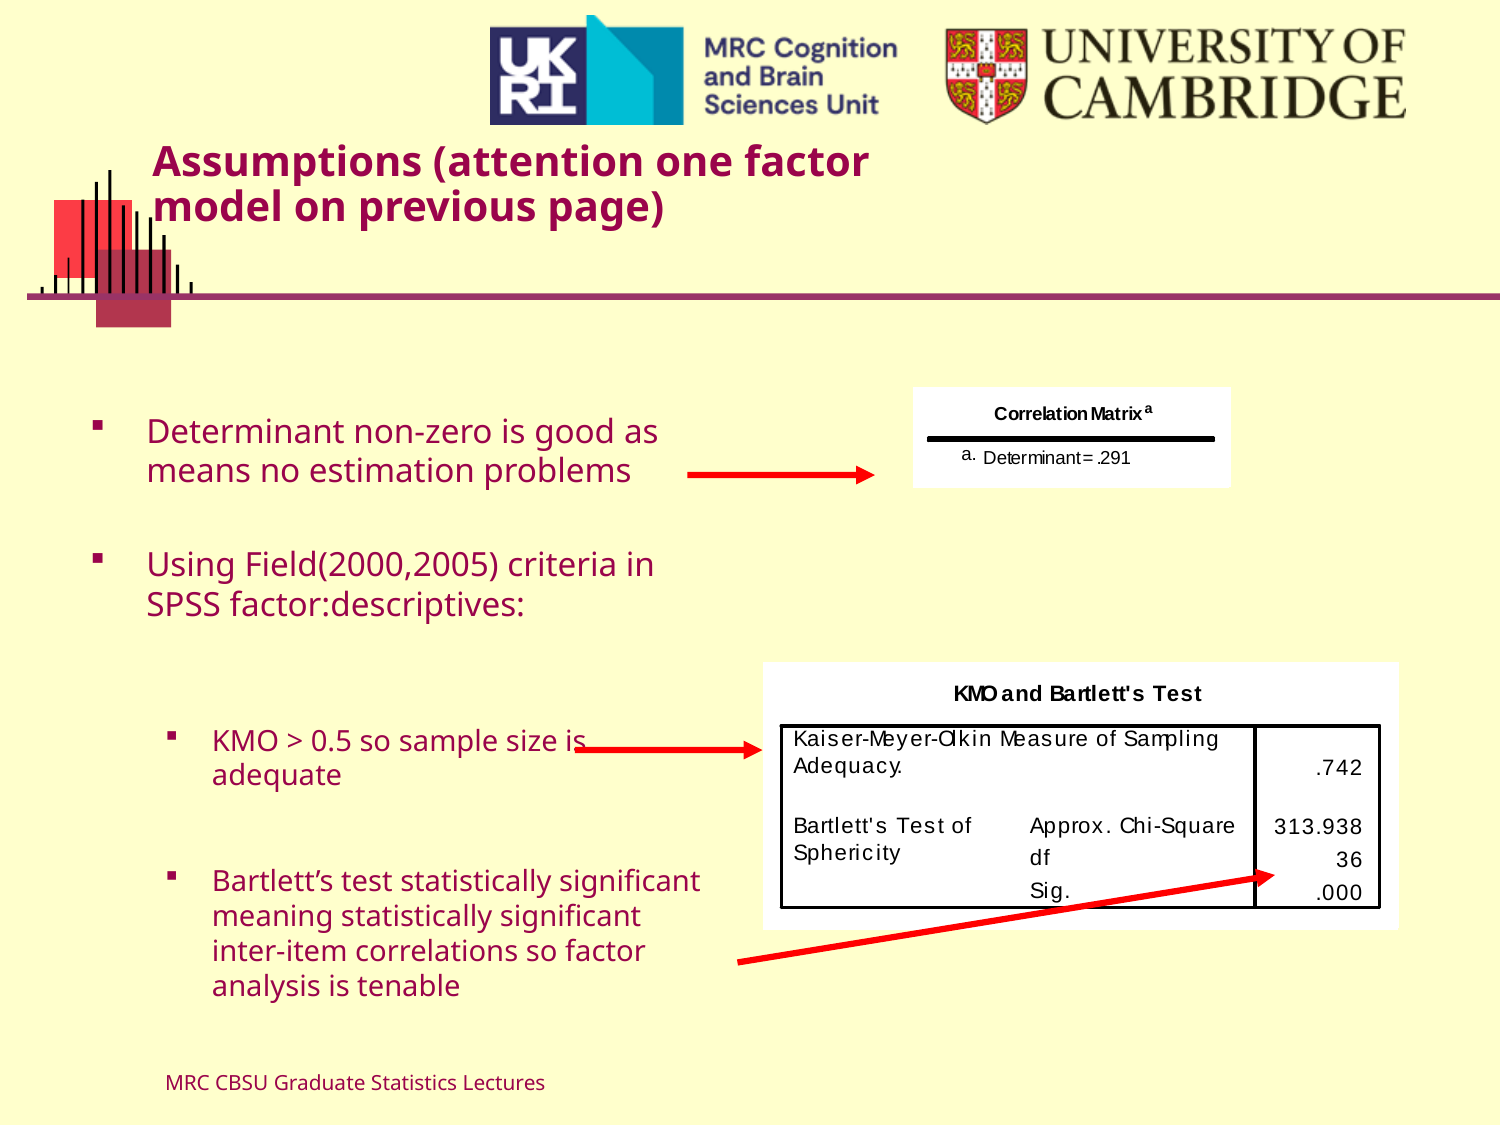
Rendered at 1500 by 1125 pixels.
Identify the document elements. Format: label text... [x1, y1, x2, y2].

text_box [574, 743, 757, 757]
footer MRC CBSU Graduate Statistics Lectures [149, 1062, 988, 1101]
text_box [687, 468, 875, 482]
list Determinant non-zero is good as means no estimation problems Using Field(2000,2005) criteria in SPSS factor:descriptives: KMO > 0.5 so sample size is adequate Bartlett’s test statistically significant meaning statistically significant inter-item correlations so factor analysis is tenable [75, 262, 738, 1038]
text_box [762, 662, 1426, 937]
picture [912, 387, 1243, 490]
title Assumptions (attention one factor model on previous page) [137, 137, 988, 233]
picture [490, 15, 1406, 125]
